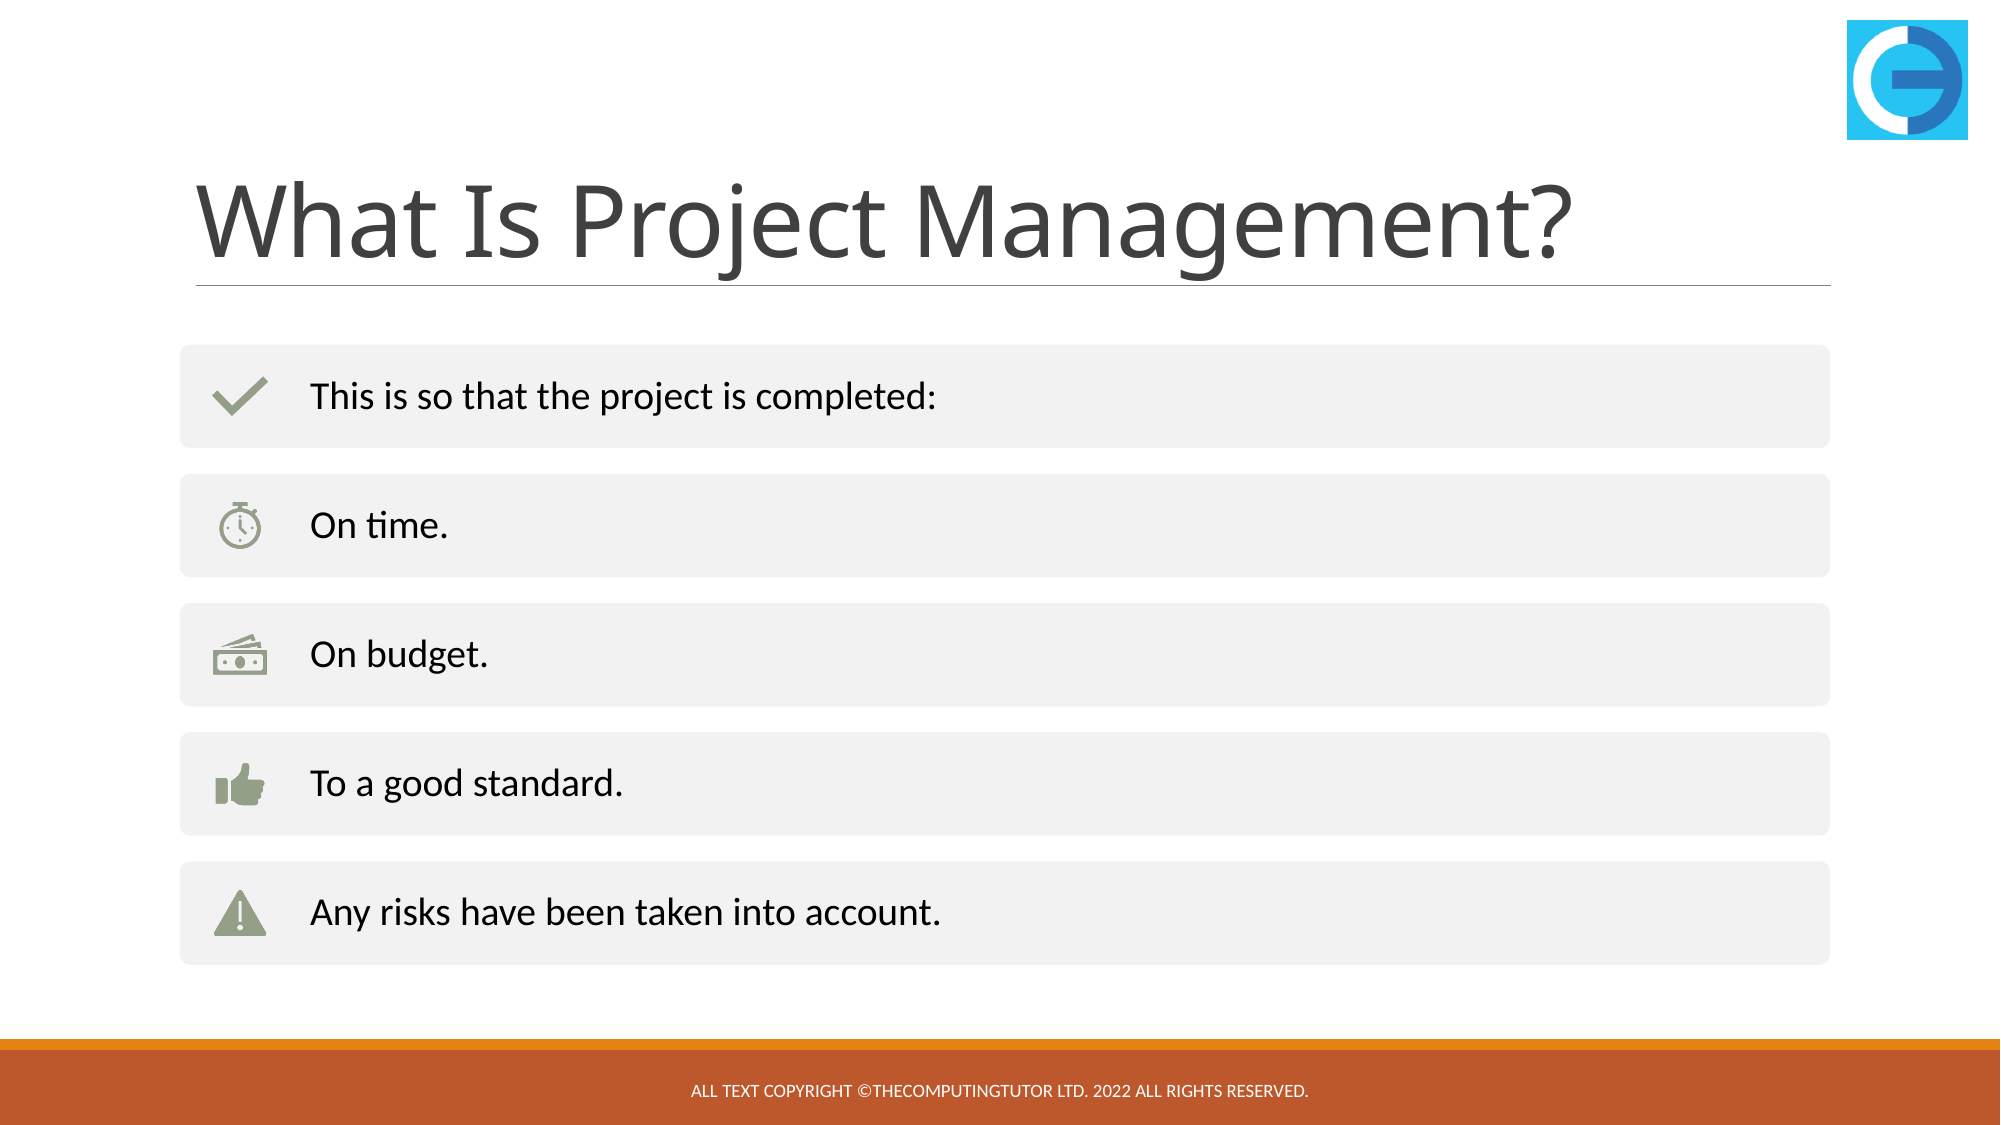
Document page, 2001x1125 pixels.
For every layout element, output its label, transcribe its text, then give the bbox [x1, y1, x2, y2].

picture [1847, 20, 1968, 140]
title What Is Project Management? [180, 47, 1830, 285]
footer All text copyright ©TheComputingTutor Ltd. 2022 All rights Reserved. [604, 1059, 1396, 1120]
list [179, 343, 1831, 966]
